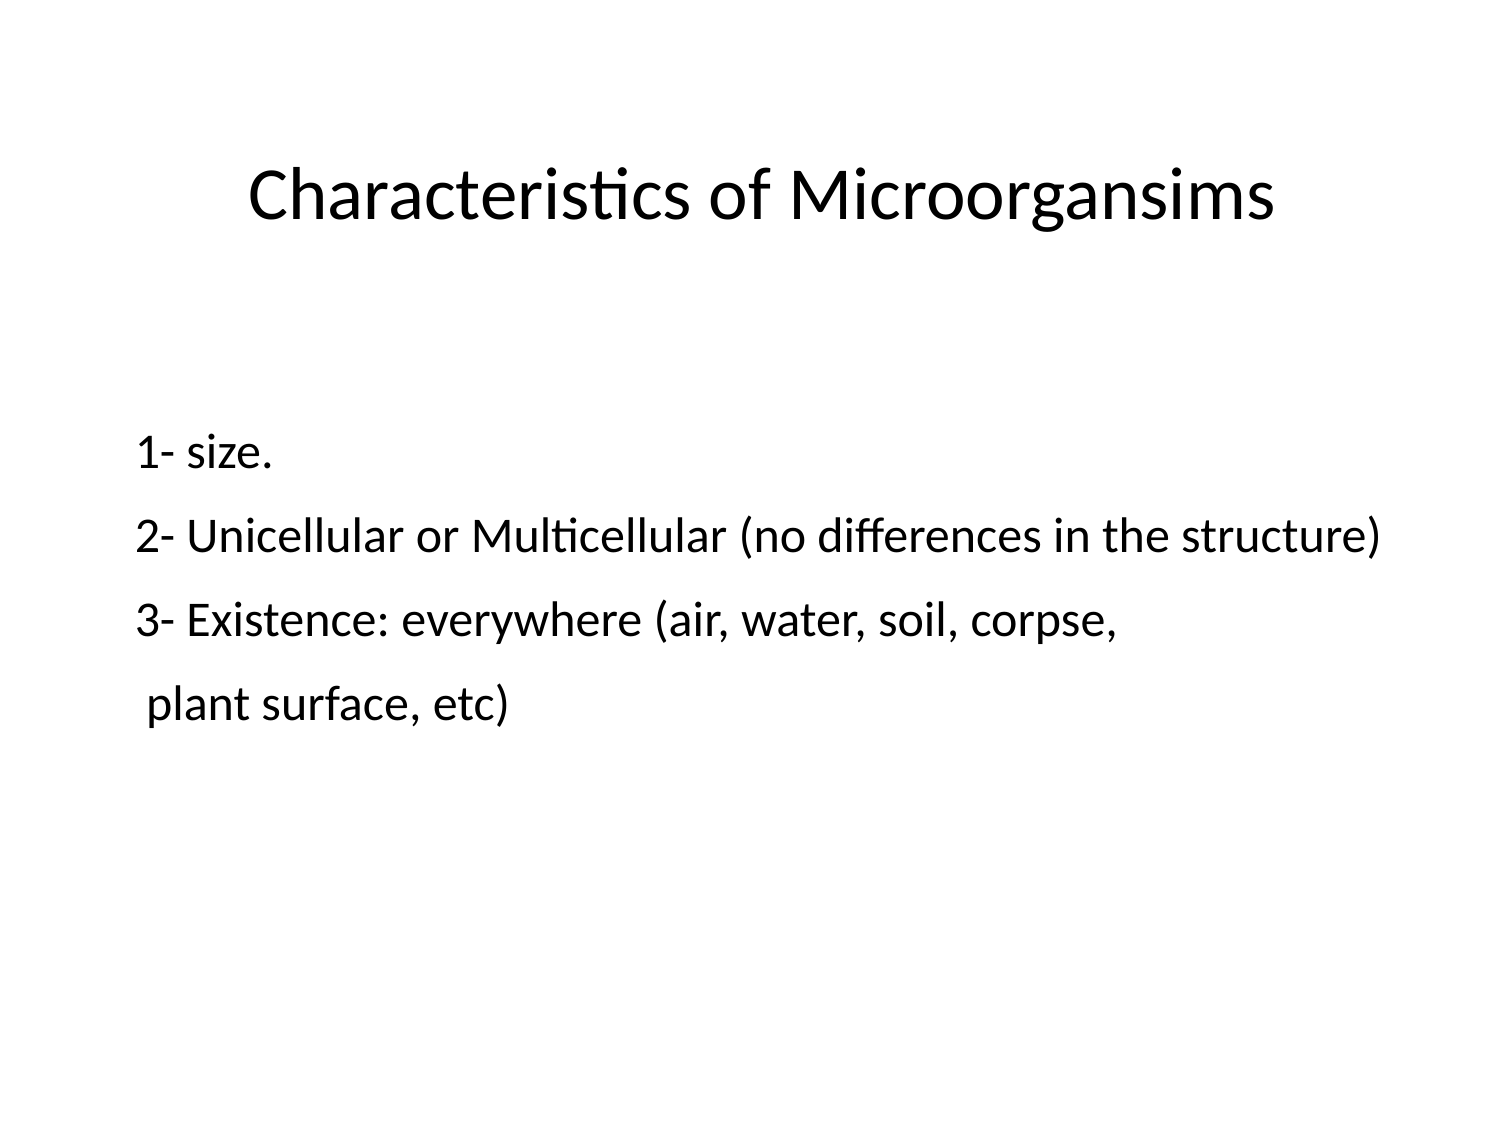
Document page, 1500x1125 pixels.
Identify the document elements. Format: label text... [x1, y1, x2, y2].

text_box 1- size. 2- Unicellular or Multicellular (no differences in the structure) 3- Existence: everywhere (air, water, soil, corpse, plant surface, etc) [120, 387, 1398, 739]
text_box Characteristics of Microorgansims [233, 137, 1292, 243]
